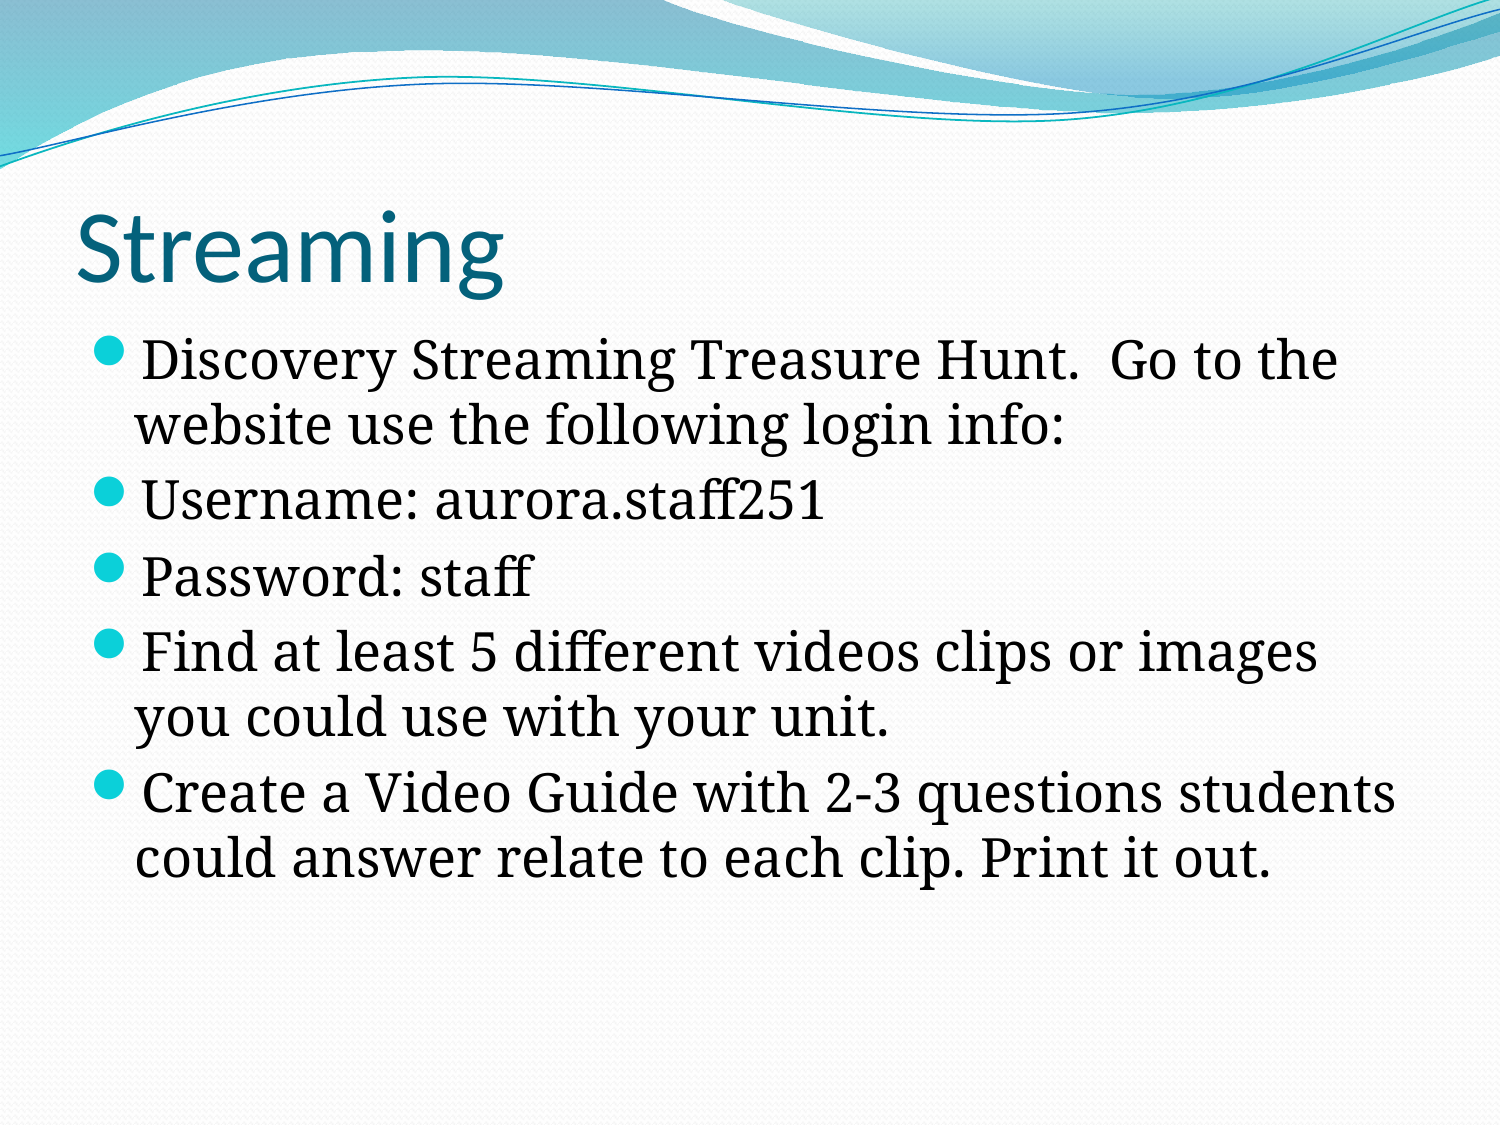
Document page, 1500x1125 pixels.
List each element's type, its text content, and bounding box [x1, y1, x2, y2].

title Streaming [75, 115, 1425, 303]
list Discovery Streaming Treasure Hunt. Go to the website use the following login info: Username: aurora.staff251 Password: staff Find at least 5 different videos clips or images you could use with your unit. Create a Video Guide with 2-3 questions students could answer relate to each clip. Print it out. [75, 317, 1425, 1038]
